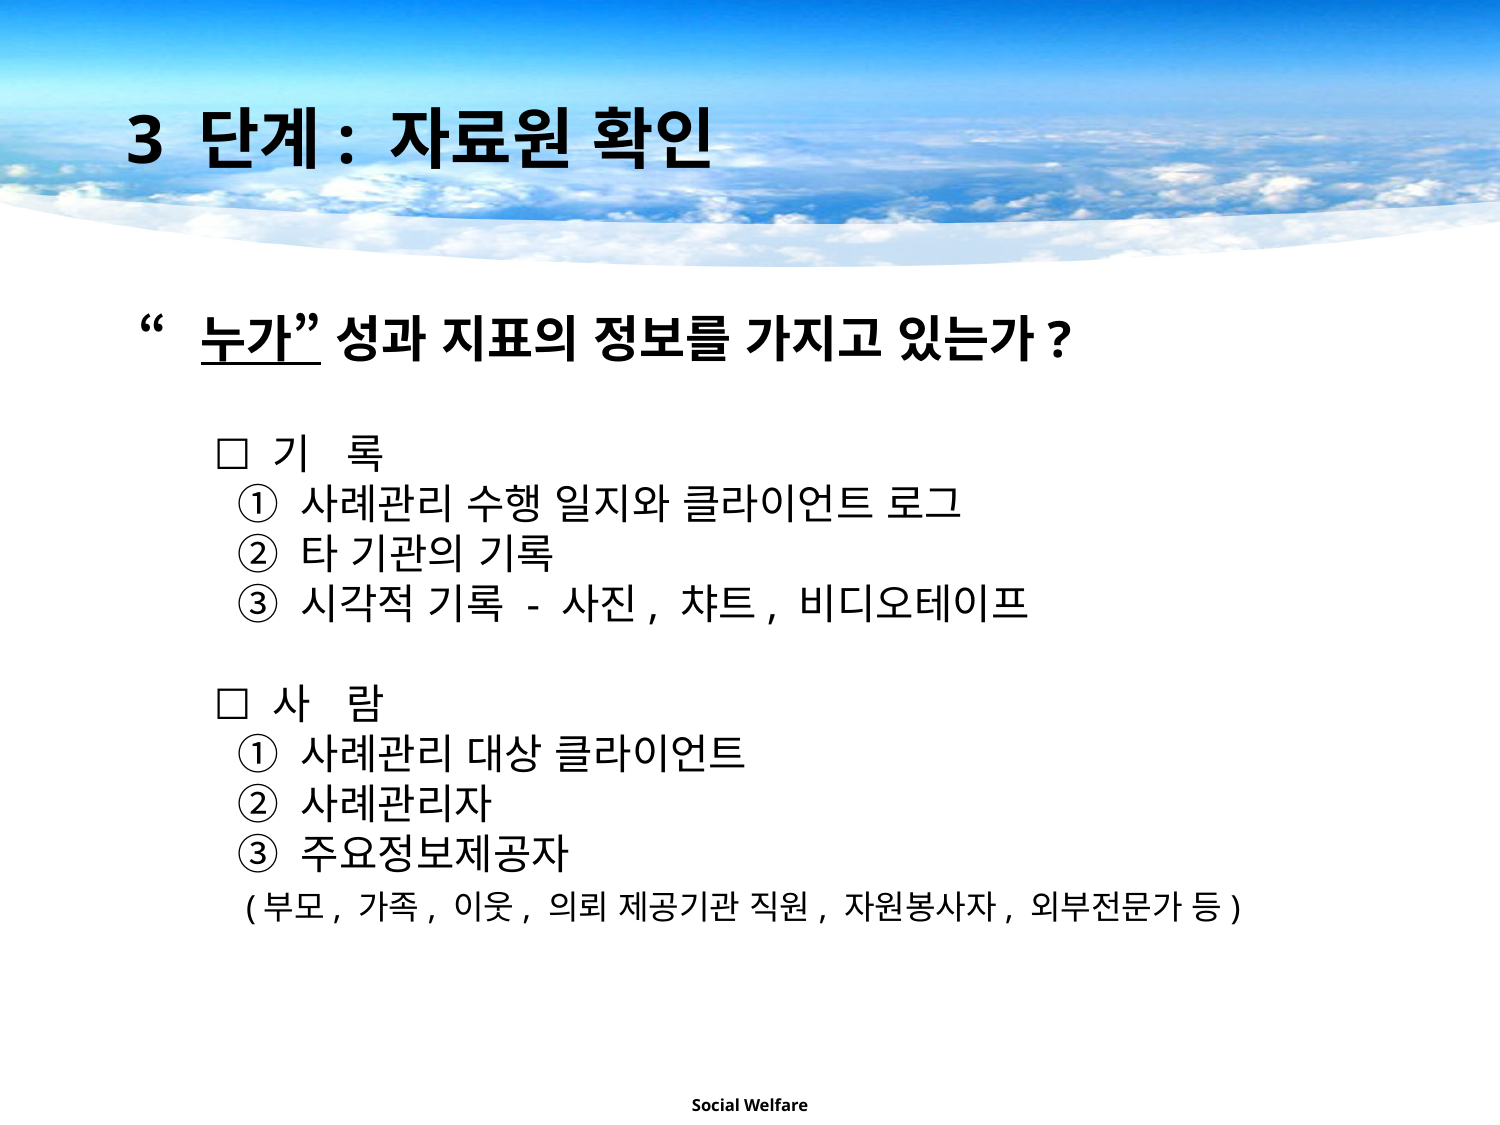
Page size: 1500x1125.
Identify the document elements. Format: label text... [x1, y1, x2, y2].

text_box 3 단계: 자료원 확인 [112, 89, 1217, 185]
picture [0, 0, 1500, 1061]
text_box “누가” 성과 지표의 정보를 가지고 있는가? ☐ 기 록 ① 사례관리 수행 일지와 클라이언트 로그 ② 타 기관의 기록 ③ 시각적 기록 - 사진, 챠트, 비디오테이프 ☐ 사 람 ① 사례관리 대상 클라이언트 ② 사례관리자 ③ 주요정보제공자 (부모, 가족, 이웃, 의뢰 제공기관 직원, 자원봉사자, 외부전문가 등) [123, 300, 1306, 986]
